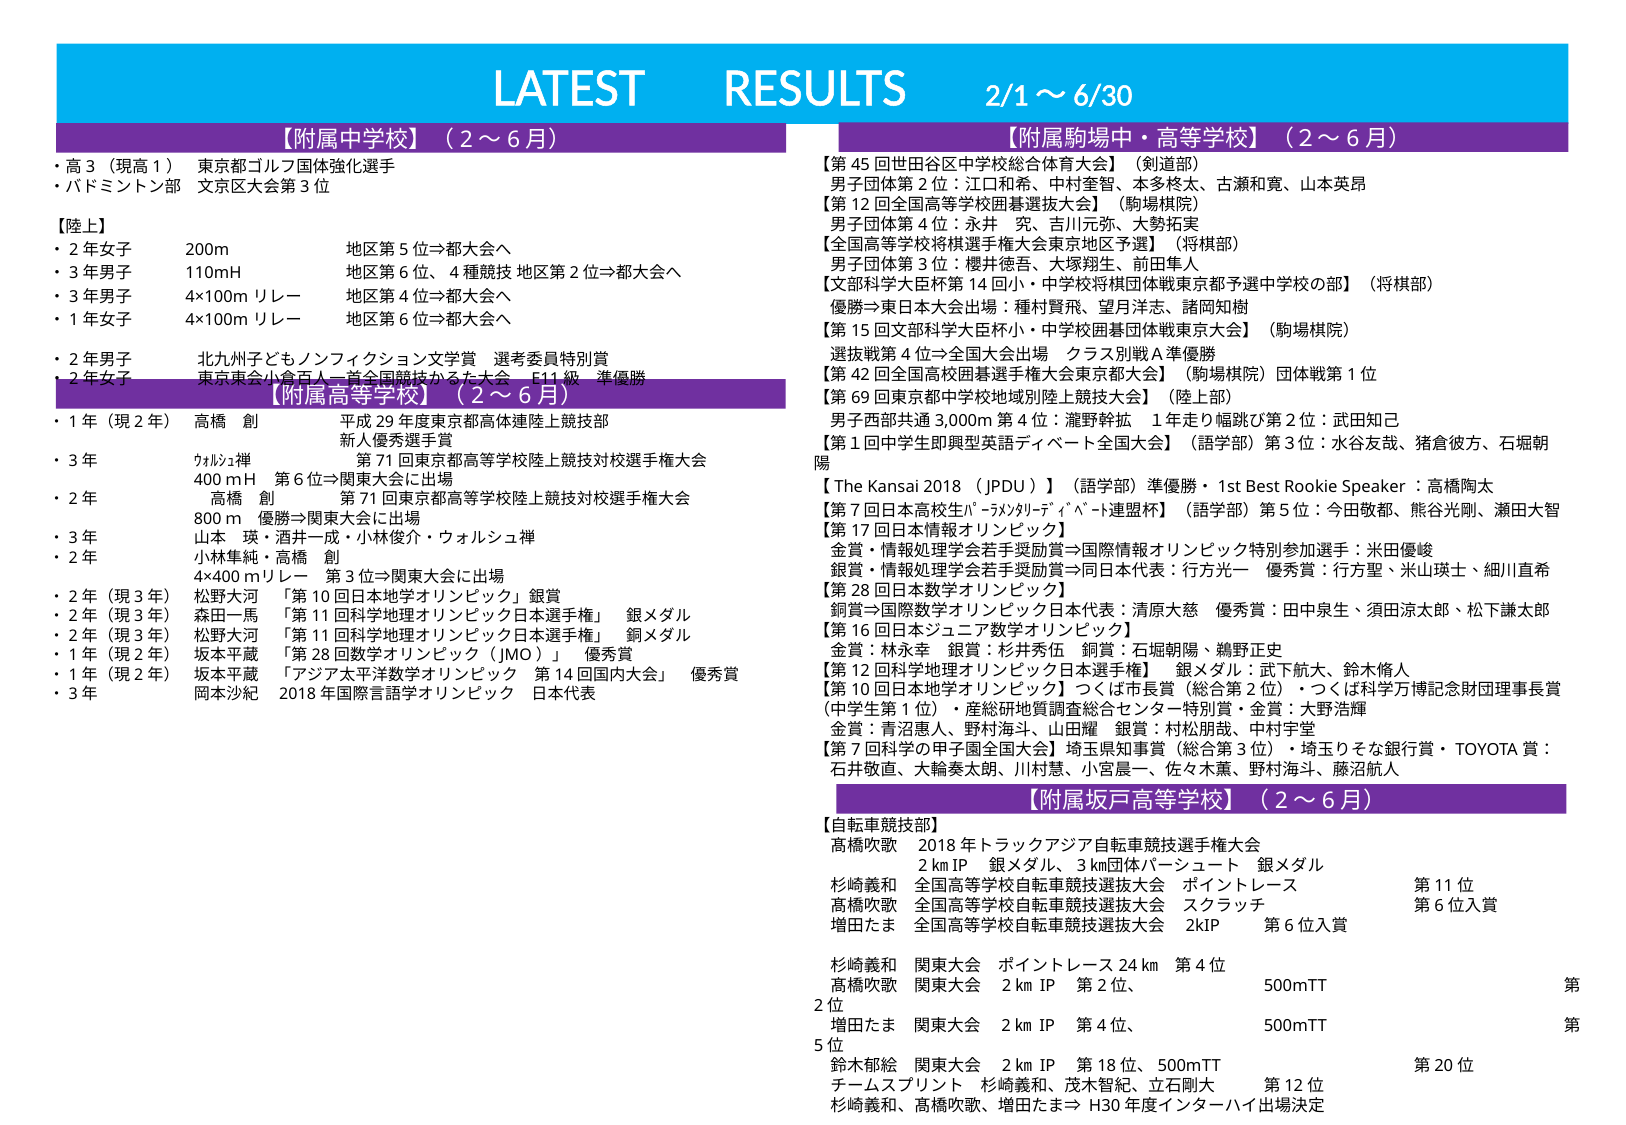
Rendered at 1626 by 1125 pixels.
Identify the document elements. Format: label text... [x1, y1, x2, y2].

list ・高3（現高1） 東京都ゴルフ国体強化選手 ・バドミントン部 文京区大会第3位 【陸上】 ・2年女子 200m 地区第5位⇒都大会へ ・3年男子 110mH 地区第6位、4種競技 地区第2位⇒都大会へ ・3年男子 4×100mリレー 地区第4位⇒都大会へ ・1年女子 4×100mリレー 地区第6位⇒都大会へ ・2年男子 北九州子どもノンフィクション文学賞 選考委員特別賞 ・2年女子 東京東会小倉百人一首全国競技かるた大会 E11級 準優勝 [33, 148, 798, 400]
list 【第45回世田谷区中学校総合体育大会】（剣道部） 男子団体第2位：江口和希、中村奎智、本多柊太、古瀬和寛、山本英昂 【第12回全国高等学校囲碁選抜大会】（駒場棋院） 男子団体第4位：永井 究、吉川元弥、大勢拓実 【全国高等学校将棋選手権大会東京地区予選】（将棋部） 男子団体第3位：櫻井徳吾、大塚翔生、前田隼人 【文部科学大臣杯第14回小・中学校将棋団体戦東京都予選中学校の部】（将棋部） 優勝⇒東日本大会出場：種村賢飛、望月洋志、諸岡知樹 【第15回文部科学大臣杯小・中学校囲碁団体戦東京大会】（駒場棋院） 選抜戦第4位⇒全国大会出場 クラス別戦Ａ準優勝 【第42回全国高校囲碁選手権大会東京都大会】（駒場棋院）団体戦第1位 【第69回東京都中学校地域別陸上競技大会】（陸上部） 男子西部共通3,000m第4位：瀧野幹拡 １年走り幅跳び第２位：武田知己 【第１回中学生即興型英語ディベート全国大会】（語学部）第３位：水谷友哉、猪倉彼方、石堀朝陽 【The Kansai 2018（JPDU）】（語学部）準優勝・1st Best Rookie Speaker：高橋陶太 【第７回日本高校生ﾊﾟｰﾗﾒﾝﾀﾘｰﾃﾞｨﾞﾍﾞｰﾄ連盟杯】（語学部）第５位：今田敬都、熊谷光剛、瀬田大智 【第17回日本情報オリンピック】 金賞・情報処理学会若手奨励賞⇒国際情報オリンピック特別参加選手：米田優峻 銀賞・情報処理学会若手奨励賞⇒同日本代表：行方光一 優秀賞：行方聖、米山瑛士、細川直希 【第28回日本数学オリンピック】 銅賞⇒国際数学オリンピック日本代表：清原大慈 優秀賞：田中泉生、須田涼太郎、松下謙太郎 【第16回日本ジュニア数学オリンピック】 金賞：林永幸 銀賞：杉井秀伍 銅賞：石堀朝陽、鵜野正史 【第12回科学地理オリンピック日本選手権】 銀メダル：武下航大、鈴木脩人 【第10回日本地学オリンピック】つくば市長賞（総合第2位）・つくば科学万博記念財団理事長賞（中学生第1位）・産総研地質調査総合センター特別賞・金賞：大野浩輝 金賞：青沼惠人、野村海斗、山田耀 銀賞：村松朋哉、中村宇堂 【第7回科学の甲子園全国大会】埼玉県知事賞（総合第3位）・埼玉りそな銀行賞・TOYOTA賞： 石井敬直、大輪奏太朗、川村慧、小宮晨一、佐々木薫、野村海斗、藤沼航人 [798, 146, 1581, 785]
text_box 【附属高等学校】（2～6月） [55, 400, 786, 409]
text_box 【附属中学校】（2～6月） [56, 123, 787, 148]
list ・1年（現2年） 高橋 創 平成29年度東京都高体連陸上競技部 新人優秀選手賞 ・3年 ｳｫﾙｼｭ禅 第71回東京都高等学校陸上競技対校選手権大会 400ｍＨ 第６位⇒関東大会に出場 ・2年 高橋 創 第71回東京都高等学校陸上競技対校選手権大会 800ｍ 優勝⇒関東大会に出場 ・3年 山本 瑛・酒井一成・小林俊介・ウォルシュ禅 ・2年 小林隼純・高橋 創 4×400ｍリレー 第3位⇒関東大会に出場 ・2年（現3年） 松野大河 「第10回日本地学オリンピック」銀賞 ・2年（現3年） 森田一馬 「第11回科学地理オリンピック日本選手権」 銀メダル ・2年（現3年） 松野大河 「第11回科学地理オリンピック日本選手権」 銅メダル ・1年（現2年） 坂本平蔵 「第28回数学オリンピック（JMO）」 優秀賞 ・1年（現2年） 坂本平蔵 「アジア太平洋数学オリンピック 第14回国内大会」 優秀賞 ・3年 岡本沙紀 2018年国際言語学オリンピック 日本代表 [33, 403, 813, 838]
list 【自転車競技部】 髙橋吹歌 2018年トラックアジア自転車競技選手権大会 2㎞IP 銀メダル、3㎞団体パーシュート 銀メダル 杉崎義和 全国高等学校自転車競技選抜大会 ポイントレース 第11位 髙橋吹歌 全国高等学校自転車競技選抜大会 スクラッチ 第6位入賞 増田たま 全国高等学校自転車競技選抜大会 2kIP 第6位入賞 杉崎義和 関東大会 ポイントレース24㎞ 第4位 髙橋吹歌 関東大会 2㎞ IP 第2位、 500mTT 第2位 増田たま 関東大会 2㎞ IP 第4位、 500mTT 第5位 鈴木郁絵 関東大会 2㎞ IP 第18位、500mTT 第20位 チームスプリント 杉崎義和、茂木智紀、立石剛大 第12位 杉崎義和、髙橋吹歌、増田たま⇒ H30年度インターハイ出場決定 [798, 807, 1605, 1085]
text_box 【附属坂戸高等学校】（2～6月） [836, 785, 1567, 807]
title LATEST RESULTS 2/1～6/30 [56, 43, 1569, 124]
text_box 【附属駒場中・高等学校】（２～6月） [838, 122, 1569, 146]
